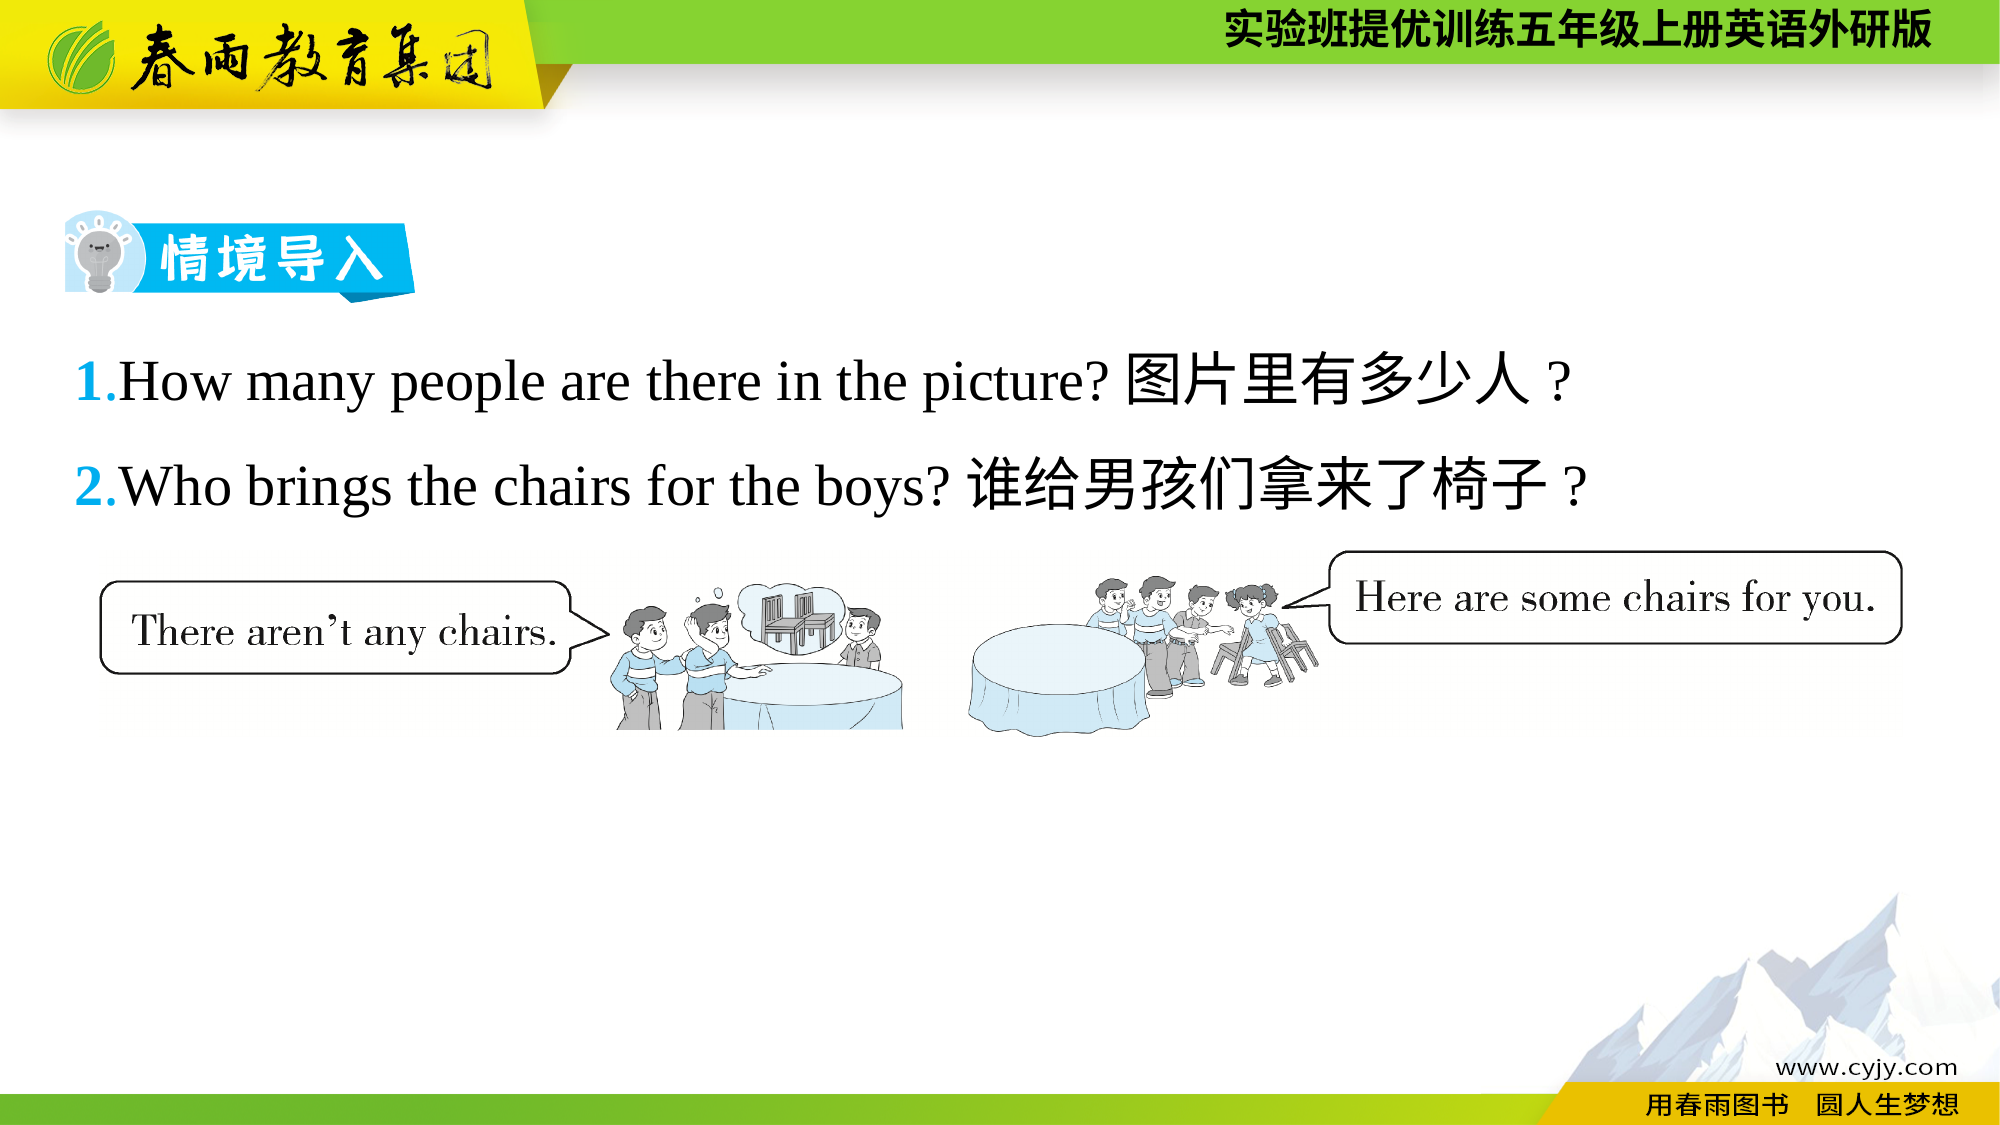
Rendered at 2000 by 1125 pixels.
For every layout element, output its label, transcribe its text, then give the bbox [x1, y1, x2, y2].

picture [0, 0, 2000, 1125]
list 1.How many people are there in the picture?图片里有多少人? 2.Who brings the chairs for the boys?谁给男孩们拿来了椅子? [59, 299, 1944, 528]
